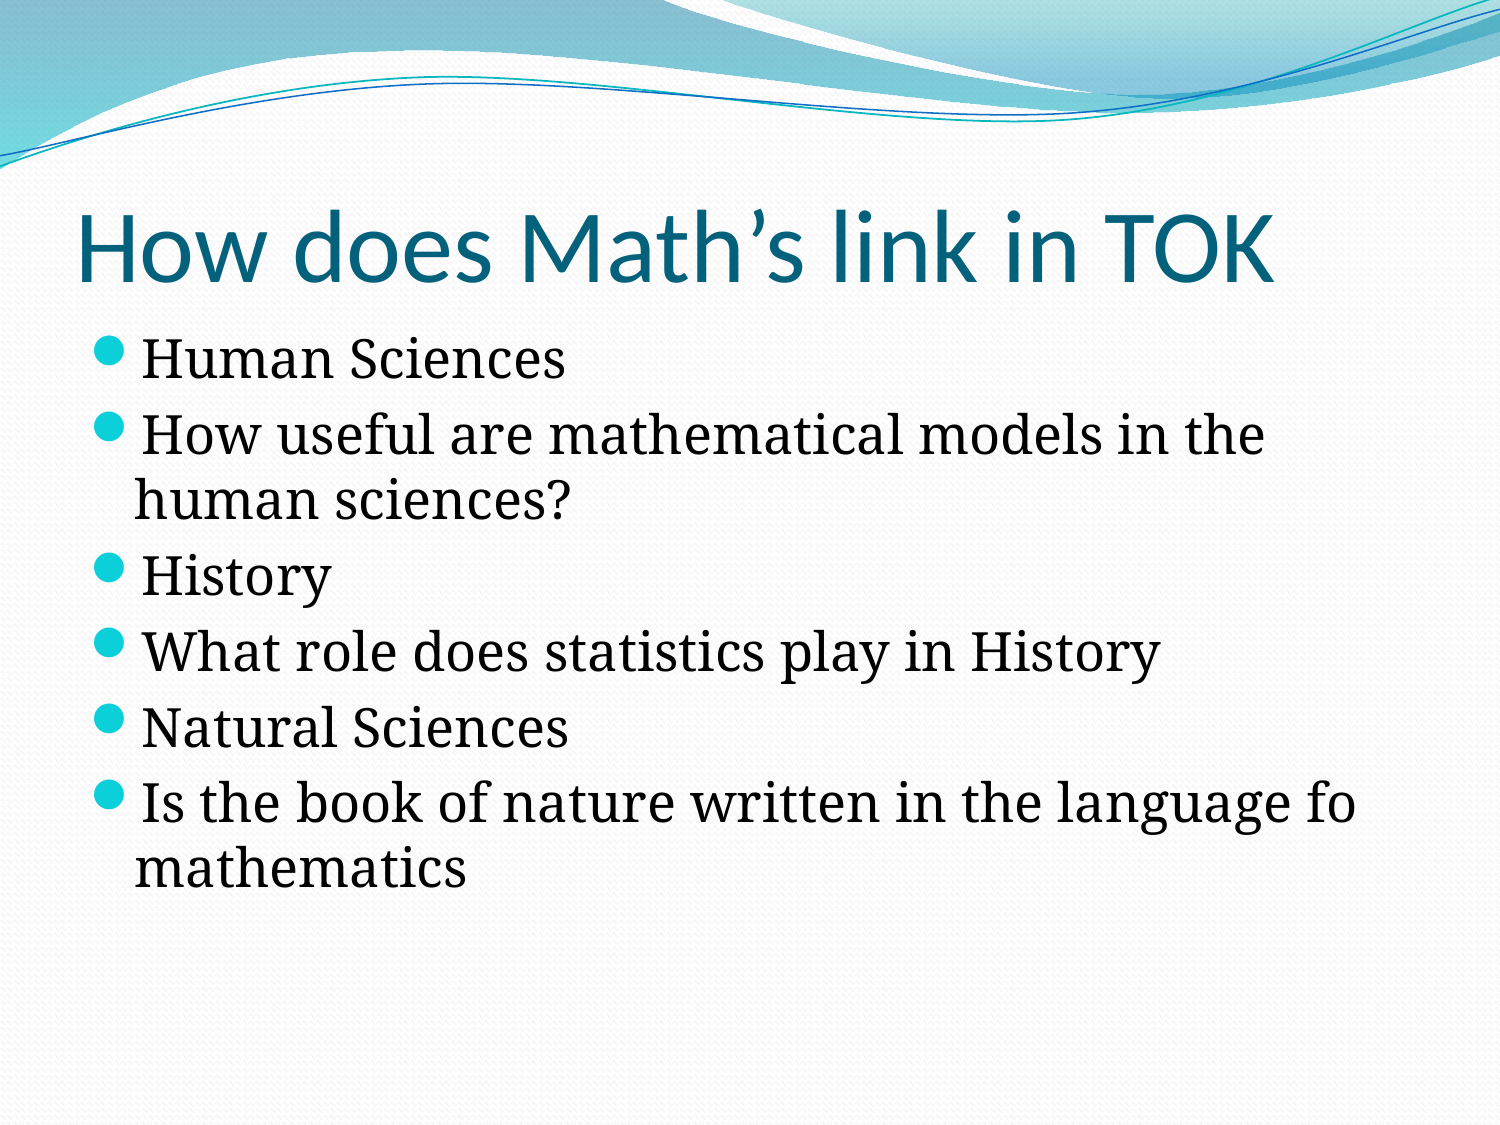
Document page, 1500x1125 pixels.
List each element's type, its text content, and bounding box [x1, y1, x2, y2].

title How does Math’s link in TOK [75, 115, 1425, 303]
list Human Sciences How useful are mathematical models in the human sciences? History What role does statistics play in History Natural Sciences Is the book of nature written in the language fo mathematics [75, 317, 1425, 1038]
